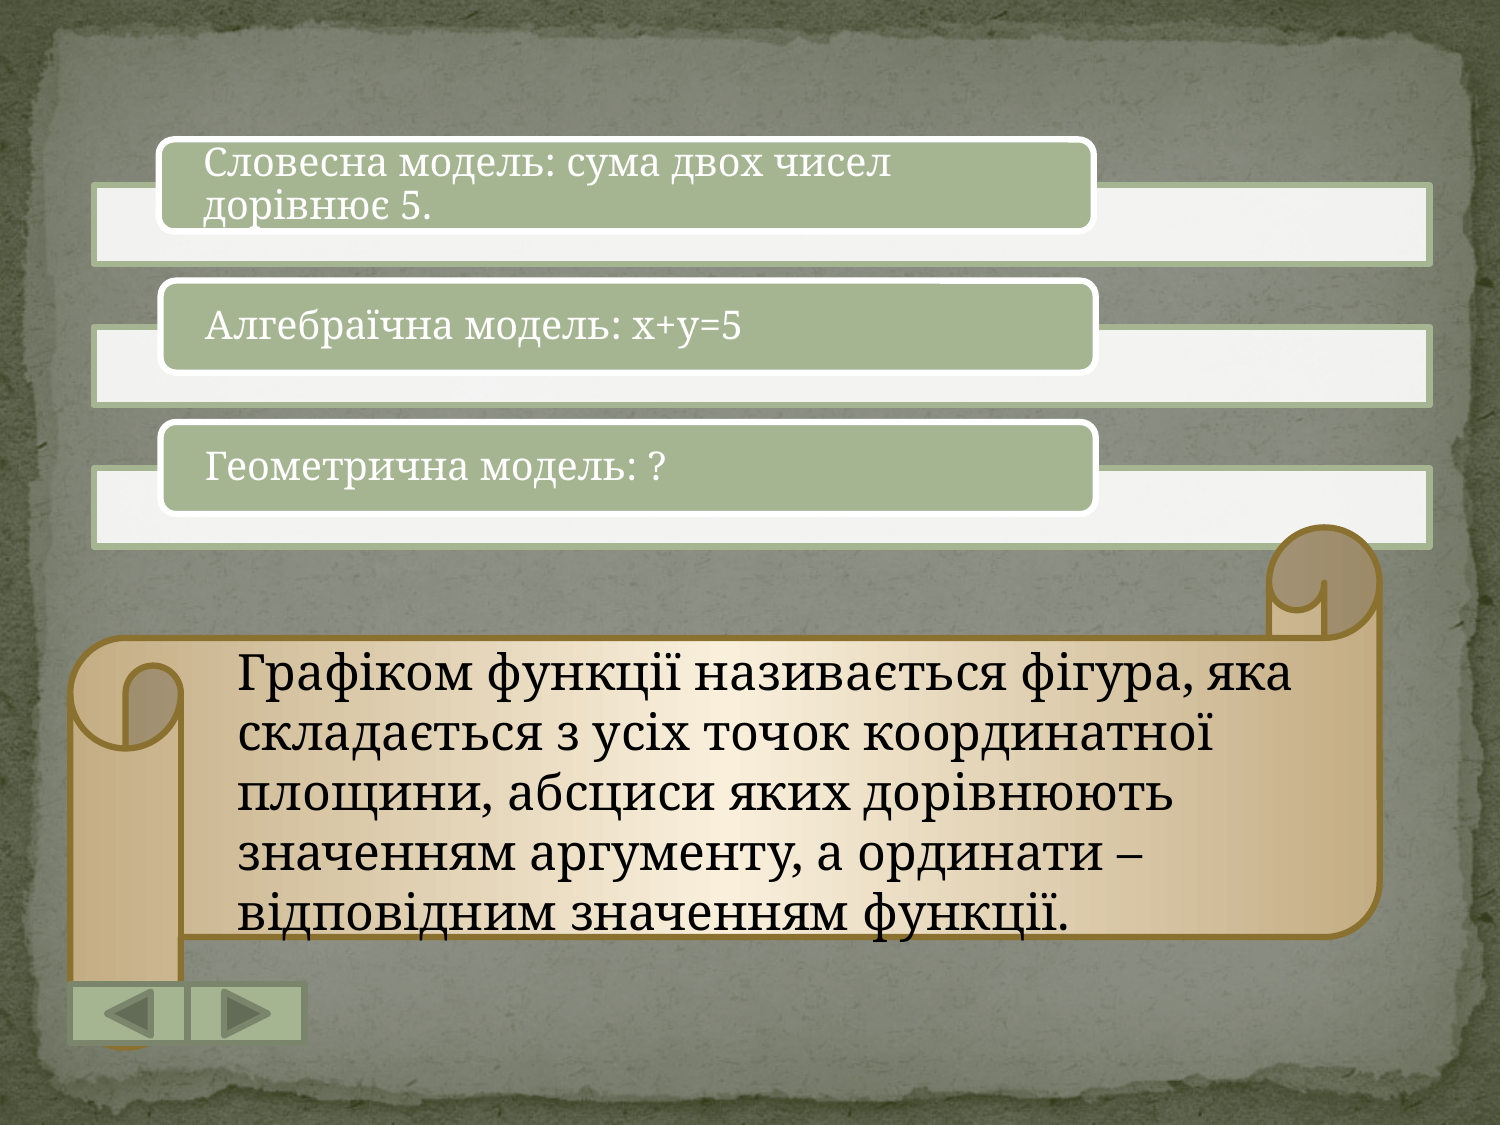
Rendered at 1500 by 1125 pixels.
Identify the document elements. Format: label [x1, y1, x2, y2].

text_box [71, 528, 1381, 1049]
text_box [96, 2, 1428, 684]
